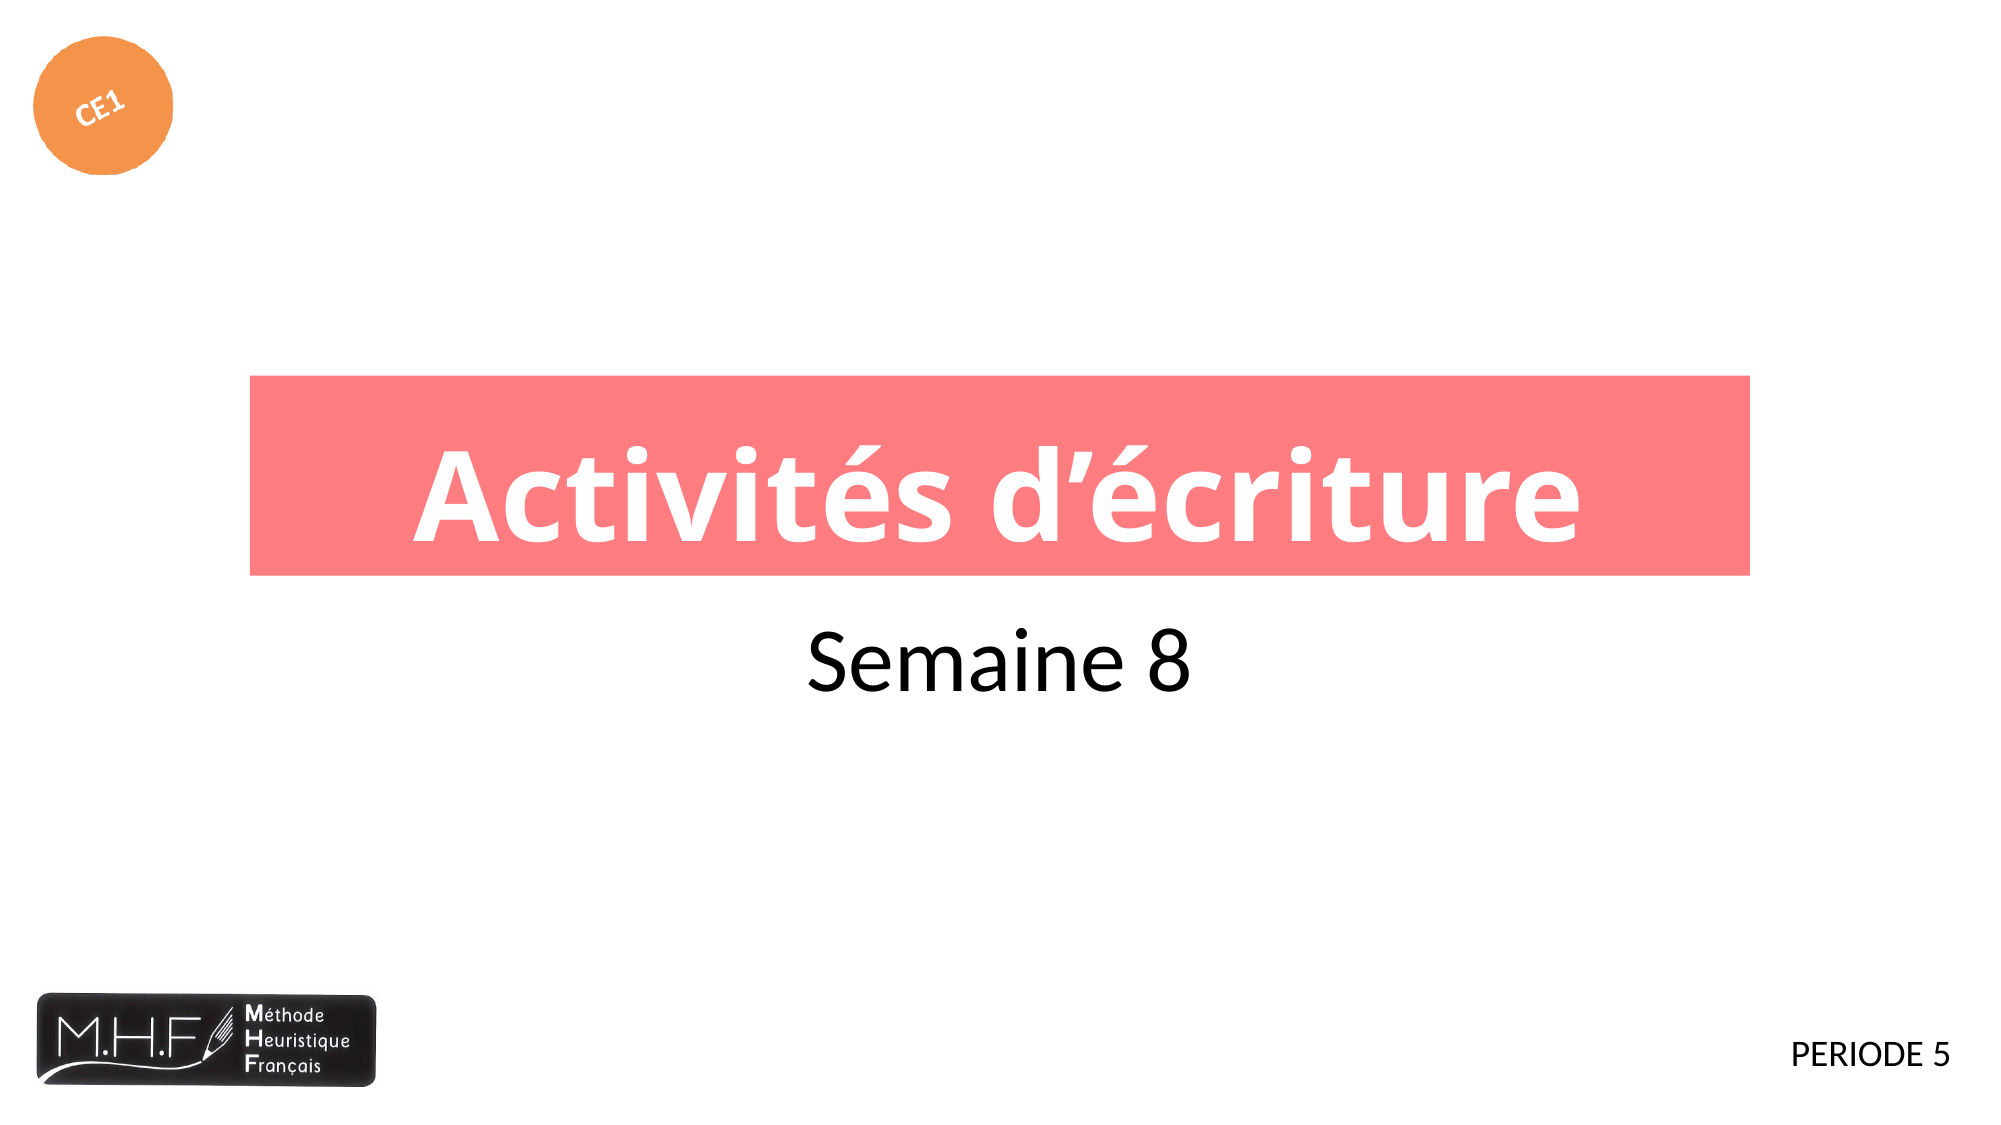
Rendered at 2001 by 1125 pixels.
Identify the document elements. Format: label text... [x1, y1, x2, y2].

text_box PERIODE 5 [1362, 1021, 1967, 1082]
picture [33, 36, 173, 175]
subtitle Semaine 8 [249, 604, 1750, 877]
title Activités d’écriture [249, 375, 1750, 576]
picture [33, 990, 379, 1089]
